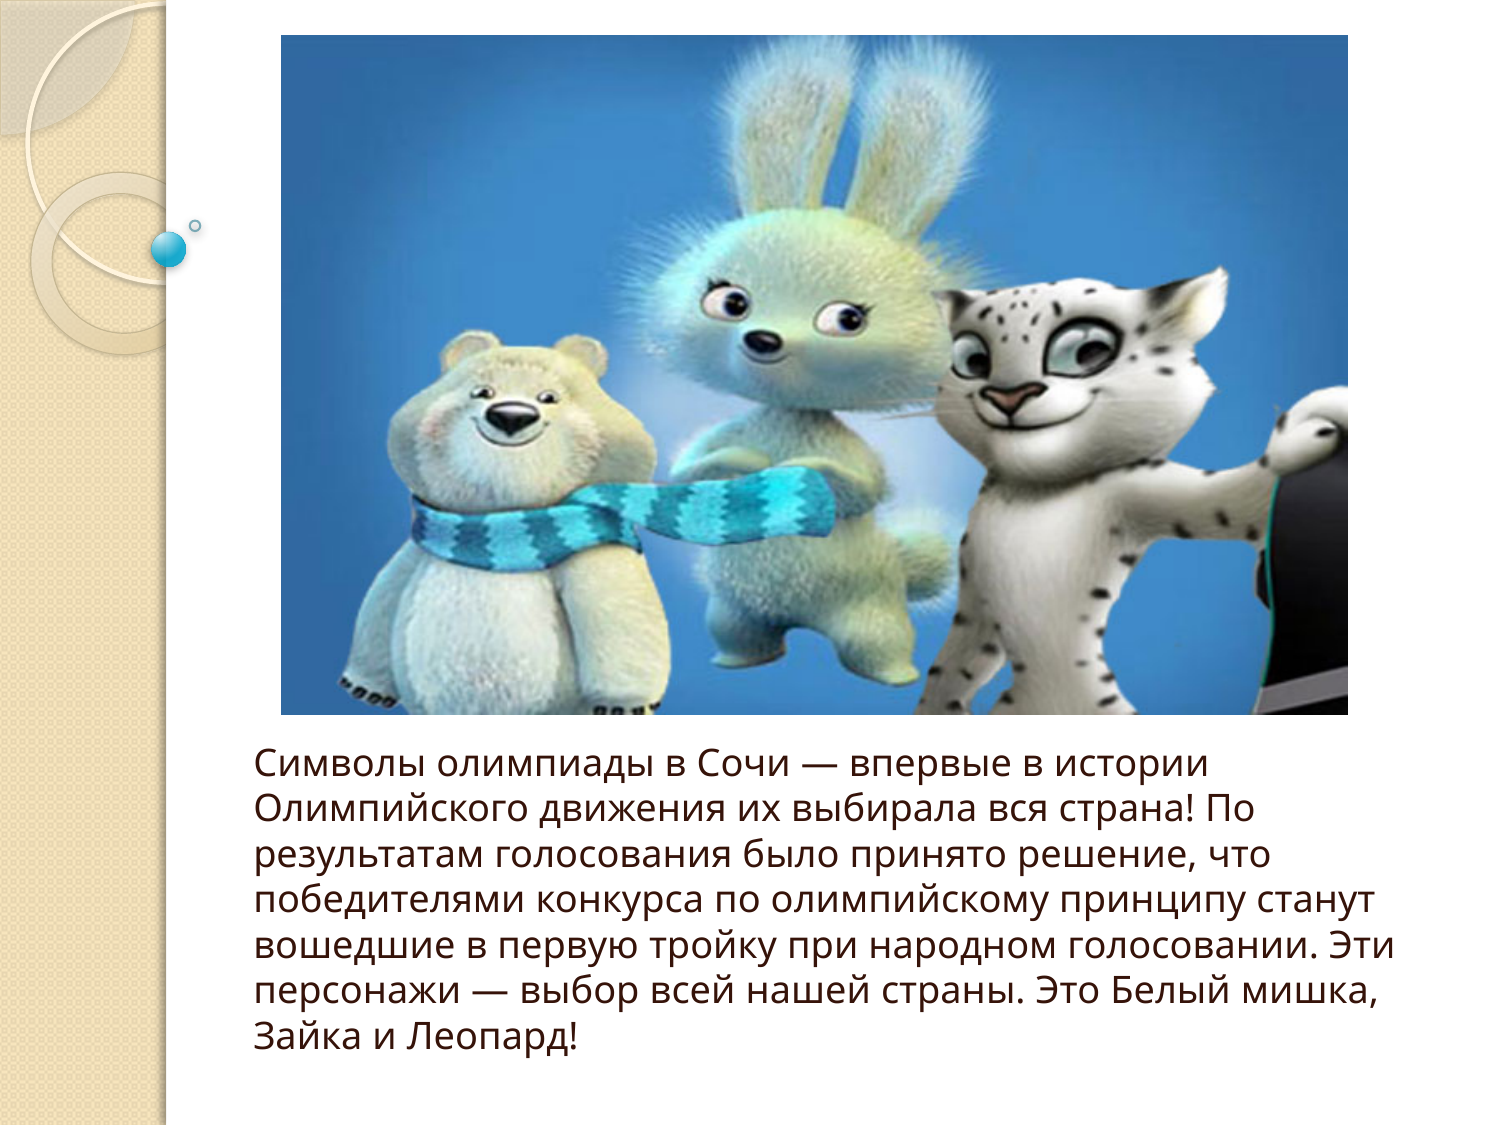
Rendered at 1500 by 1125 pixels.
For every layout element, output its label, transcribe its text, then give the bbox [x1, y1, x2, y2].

picture [280, 34, 1348, 716]
subtitle Символы олимпиады в Сочи — впервые в истории Олимпийского движения их выбирала вся страна! По результатам голосования было принято решение, что победителями конкурса по олимпийскому принципу станут вошедшие в первую тройку при народном голосовании. Эти персонажи — выбор всей нашей страны. Это Белый мишка, Зайка и Леопард! [234, 738, 1450, 1067]
